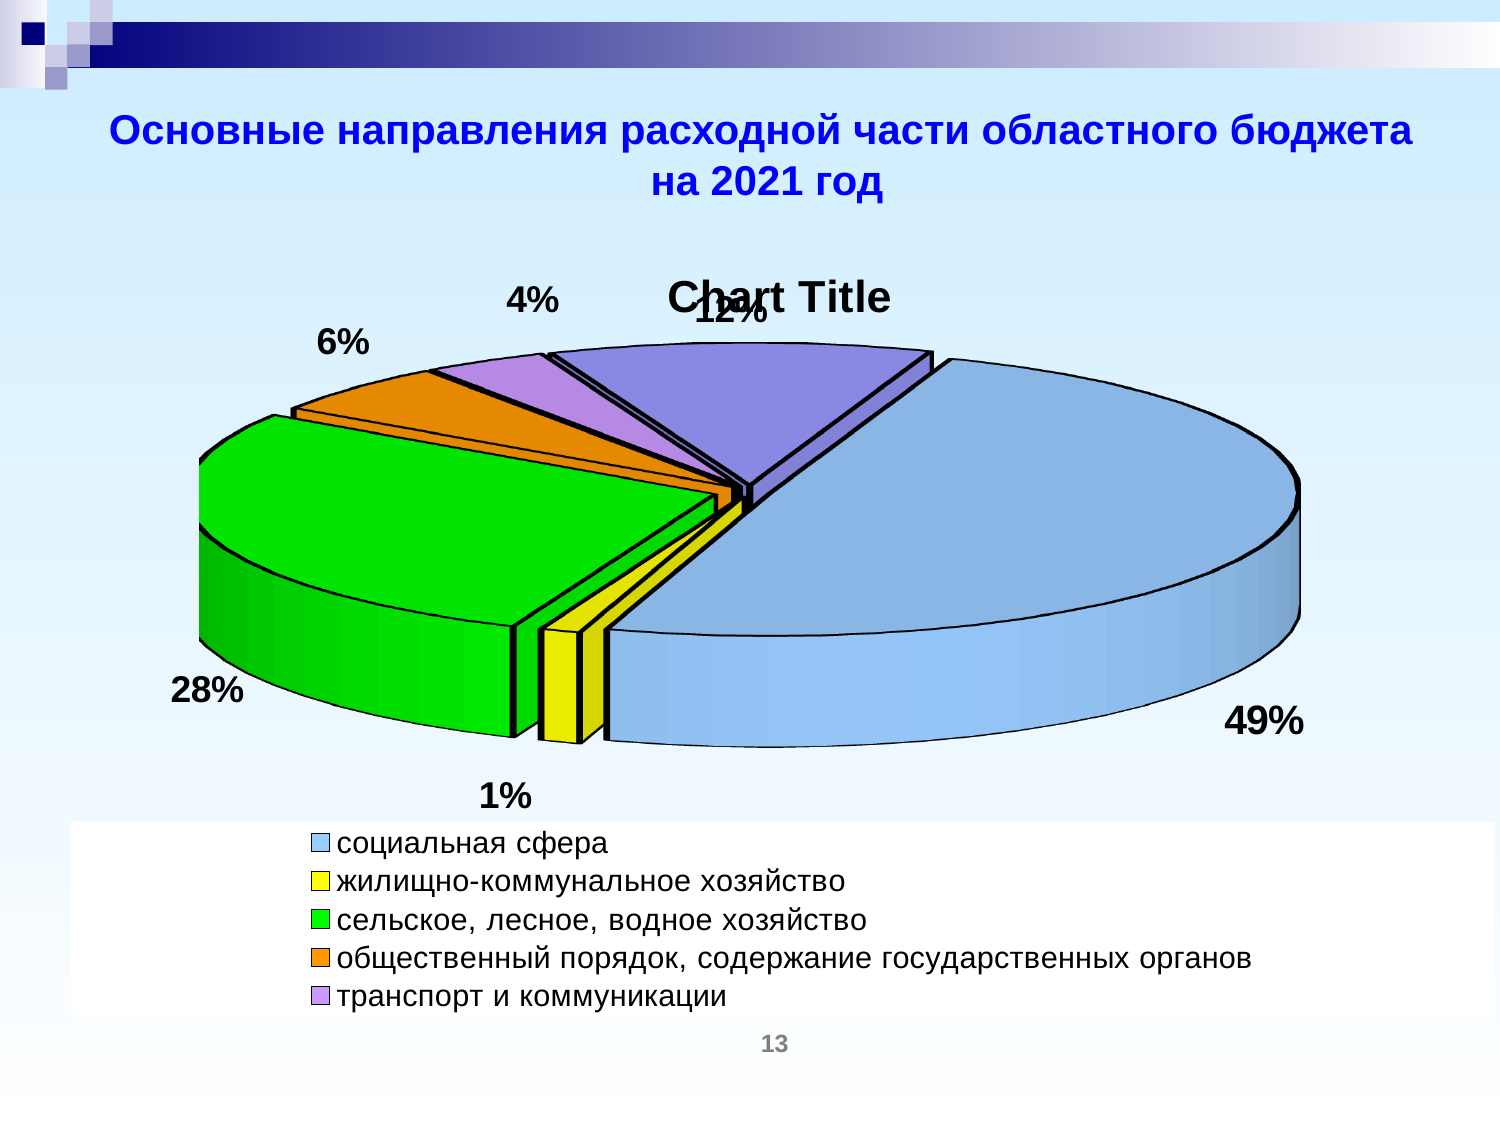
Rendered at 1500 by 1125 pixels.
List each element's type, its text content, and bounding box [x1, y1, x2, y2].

chart [64, 233, 1495, 1073]
title Основные направления расходной части областного бюджета на 2021 год [75, 75, 1459, 232]
